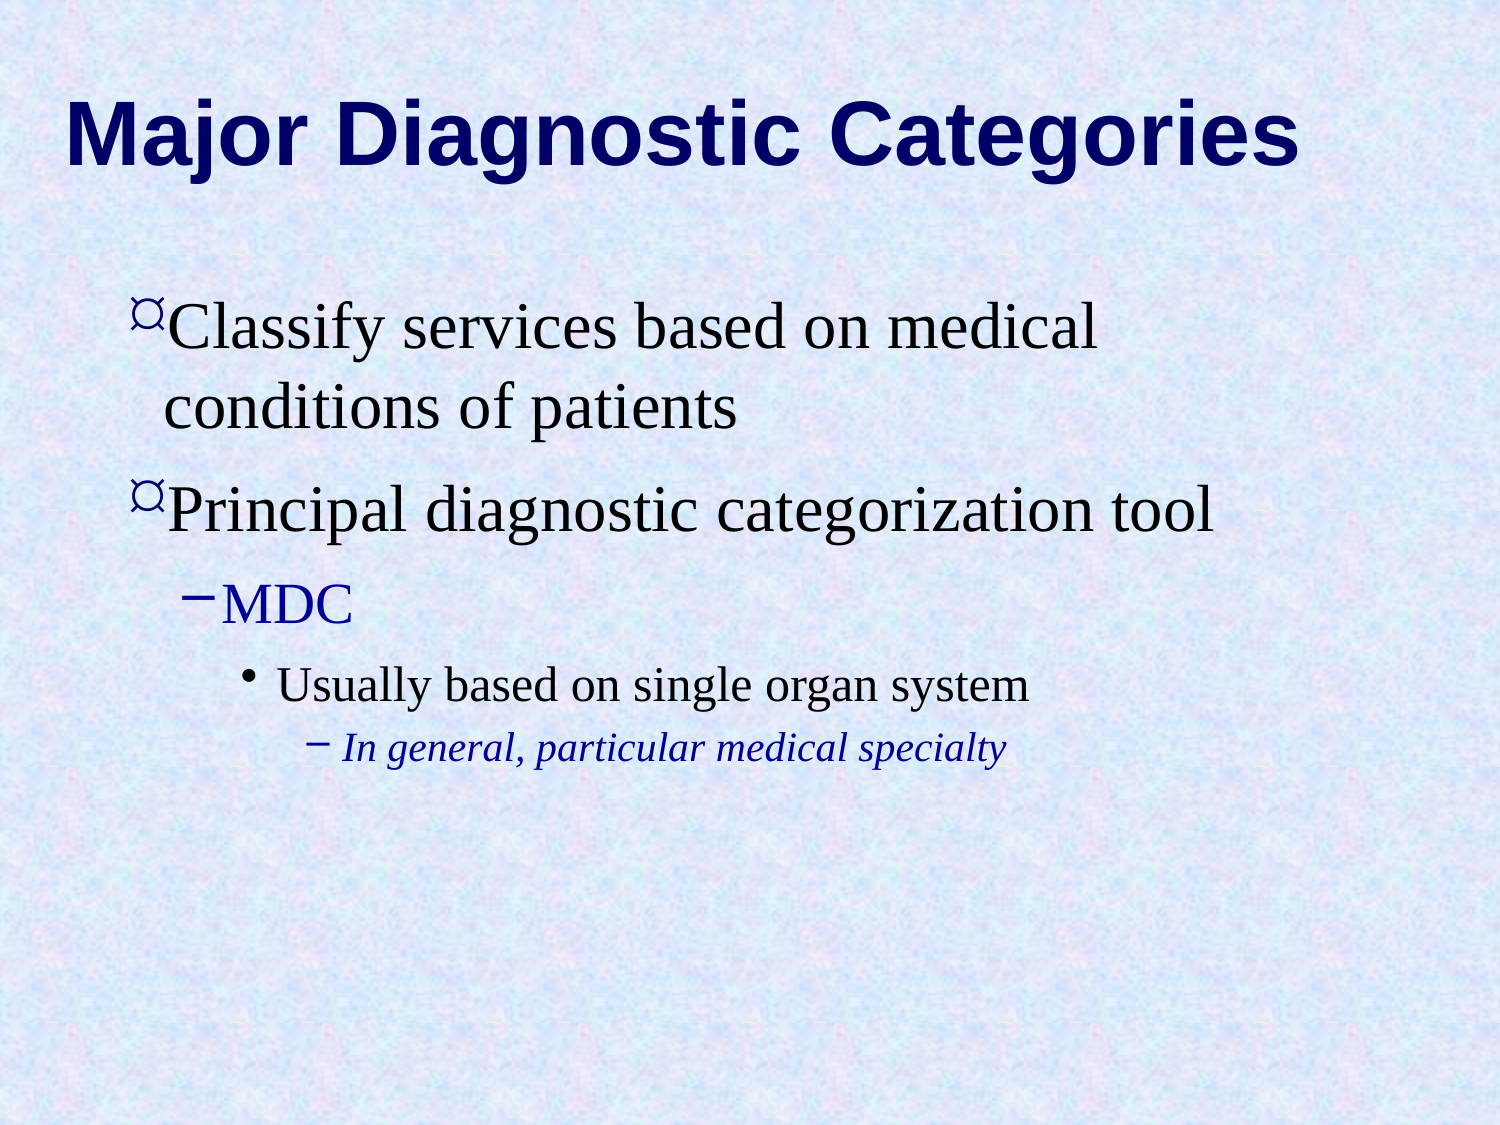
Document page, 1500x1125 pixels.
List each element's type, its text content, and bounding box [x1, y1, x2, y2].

list Classify services based on medical conditions of patients Principal diagnostic categorization tool MDC Usually based on single organ system In general, particular medical specialty [112, 275, 1375, 1050]
title Major Diagnostic Categories [50, 37, 1450, 238]
